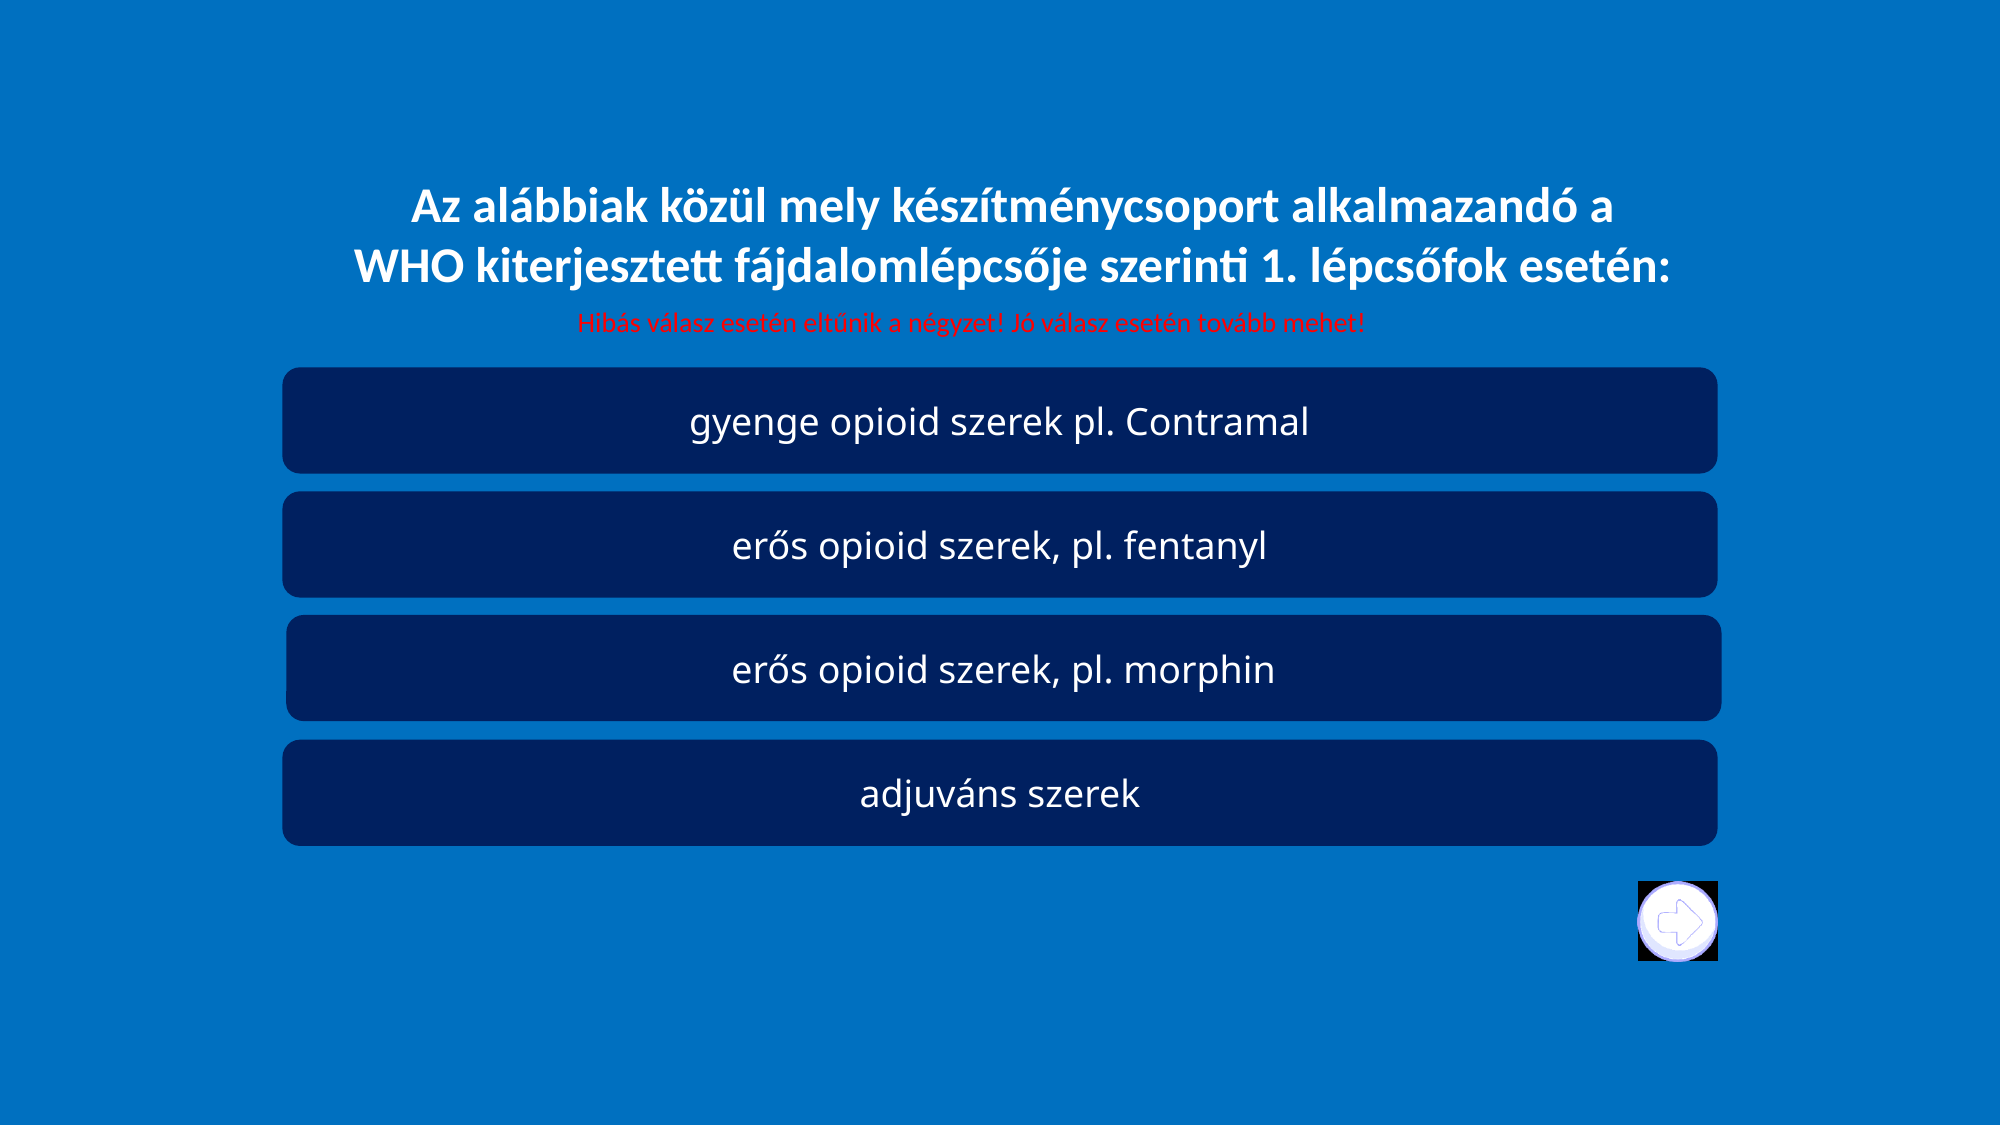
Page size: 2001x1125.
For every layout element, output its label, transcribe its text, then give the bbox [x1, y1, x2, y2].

text_box adjuváns szerek [282, 739, 1718, 846]
text_box erős opioid szerek, pl. fentanyl [282, 491, 1718, 598]
text_box Az alábbiak közül mely készítménycsoport alkalmazandó a WHO kiterjesztett fájdalomlépcsője szerinti 1. lépcsőfok esetén: [303, 174, 1735, 291]
text_box gyenge opioid szerek pl. Contramal [282, 367, 1718, 474]
picture [1637, 881, 1718, 962]
text_box erős opioid szerek, pl. morphin [286, 614, 1722, 722]
text_box Hibás válasz esetén eltűnik a négyzet! Jó válasz esetén tovább mehet! [562, 297, 1547, 346]
